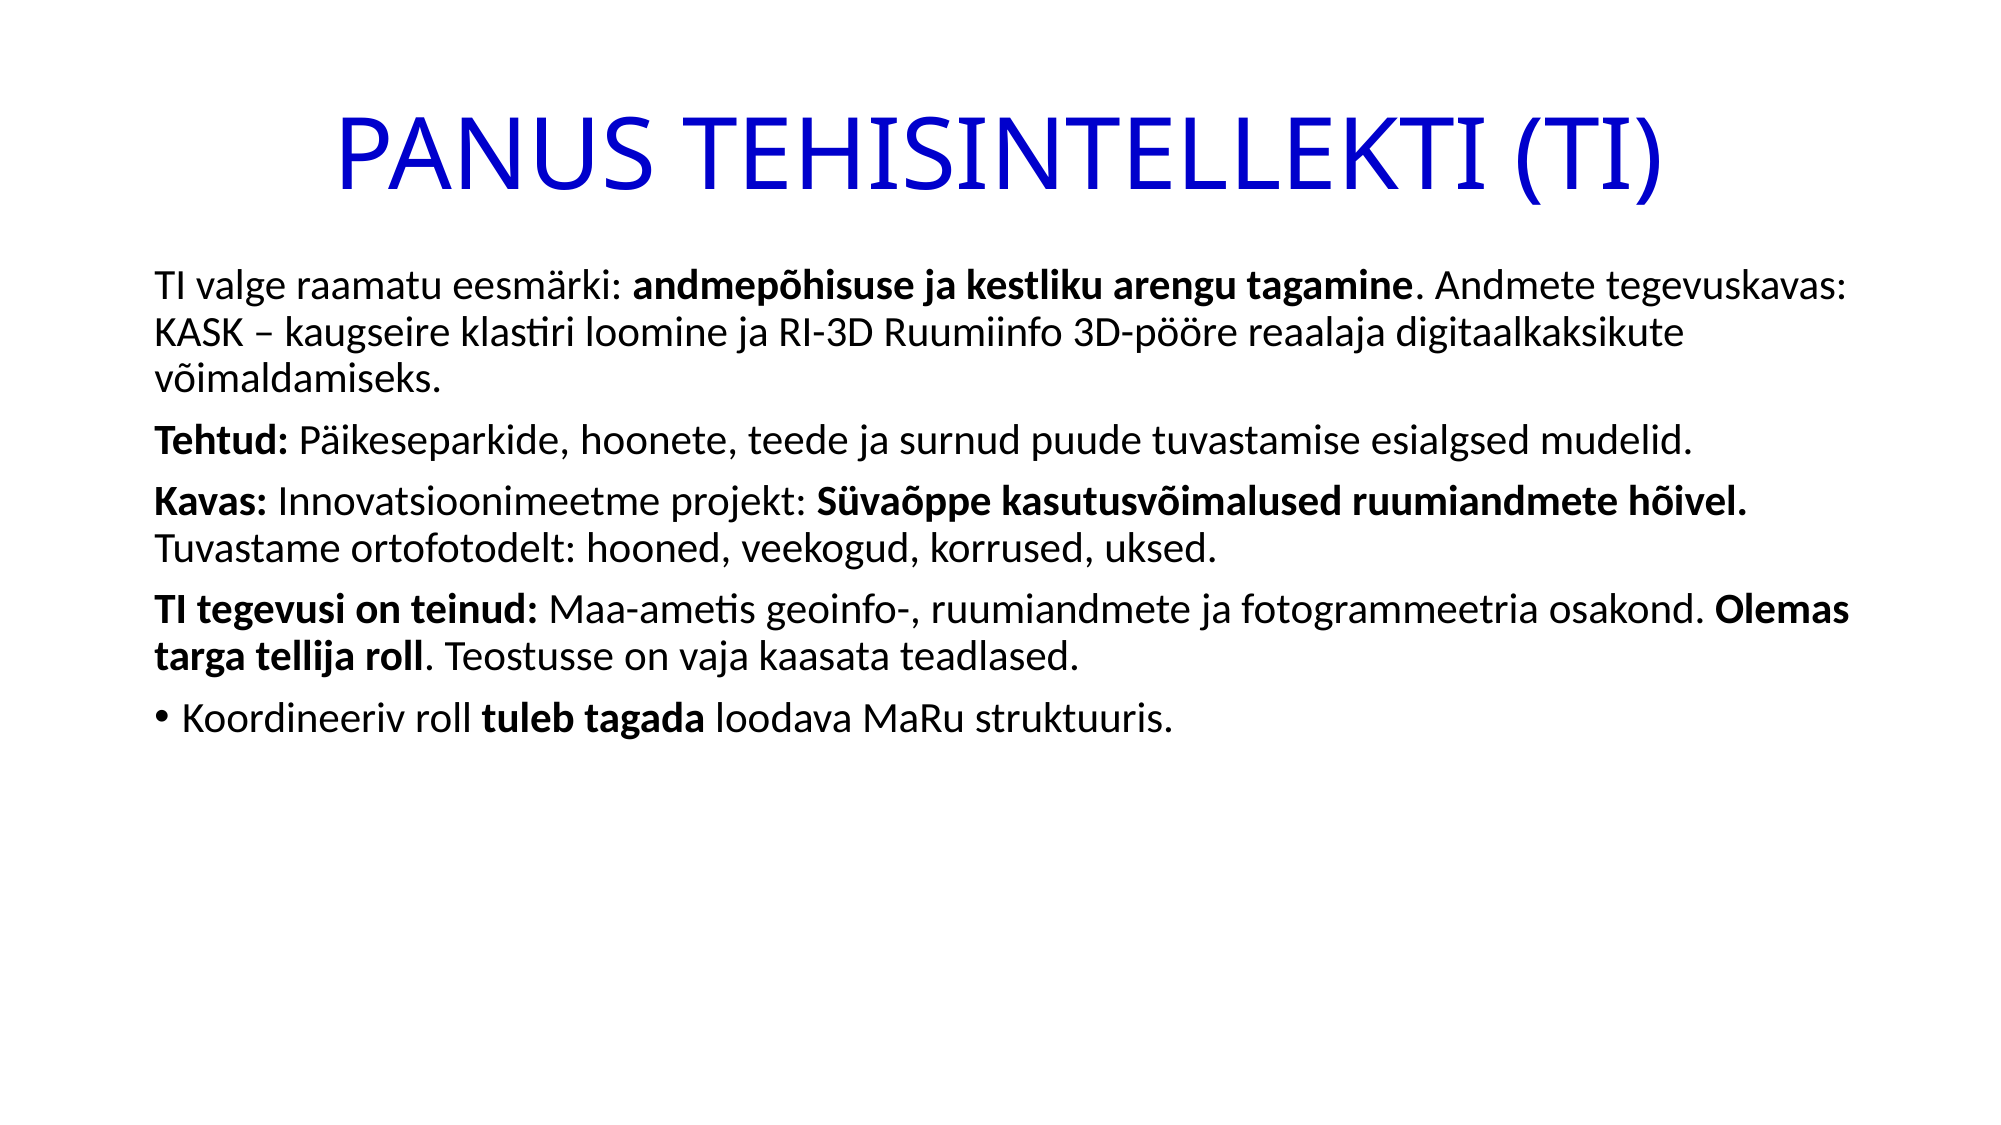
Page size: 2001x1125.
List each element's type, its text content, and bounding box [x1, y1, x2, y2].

title PANUS TEHISINTELLEKTI (TI) [139, 59, 1860, 255]
list TI valge raamatu eesmärki: andmepõhisuse ja kestliku arengu tagamine. Andmete tegevuskavas: KASK – kaugseire klastiri loomine ja RI-3D Ruumiinfo 3D-pööre reaalaja digitaalkaksikute võimaldamiseks. Tehtud: Päikeseparkide, hoonete, teede ja surnud puude tuvastamise esialgsed mudelid. Kavas: Innovatsioonimeetme projekt: Süvaõppe kasutusvõimalused ruumiandmete hõivel. Tuvastame ortofotodelt: hooned, veekogud, korrused, uksed. TI tegevusi on teinud: Maa-ametis geoinfo-, ruumiandmete ja fotogrammeetria osakond. Olemas targa tellija roll. Teostusse on vaja kaasata teadlased. Koordineeriv roll tuleb tagada loodava MaRu struktuuris. [139, 255, 1955, 1065]
